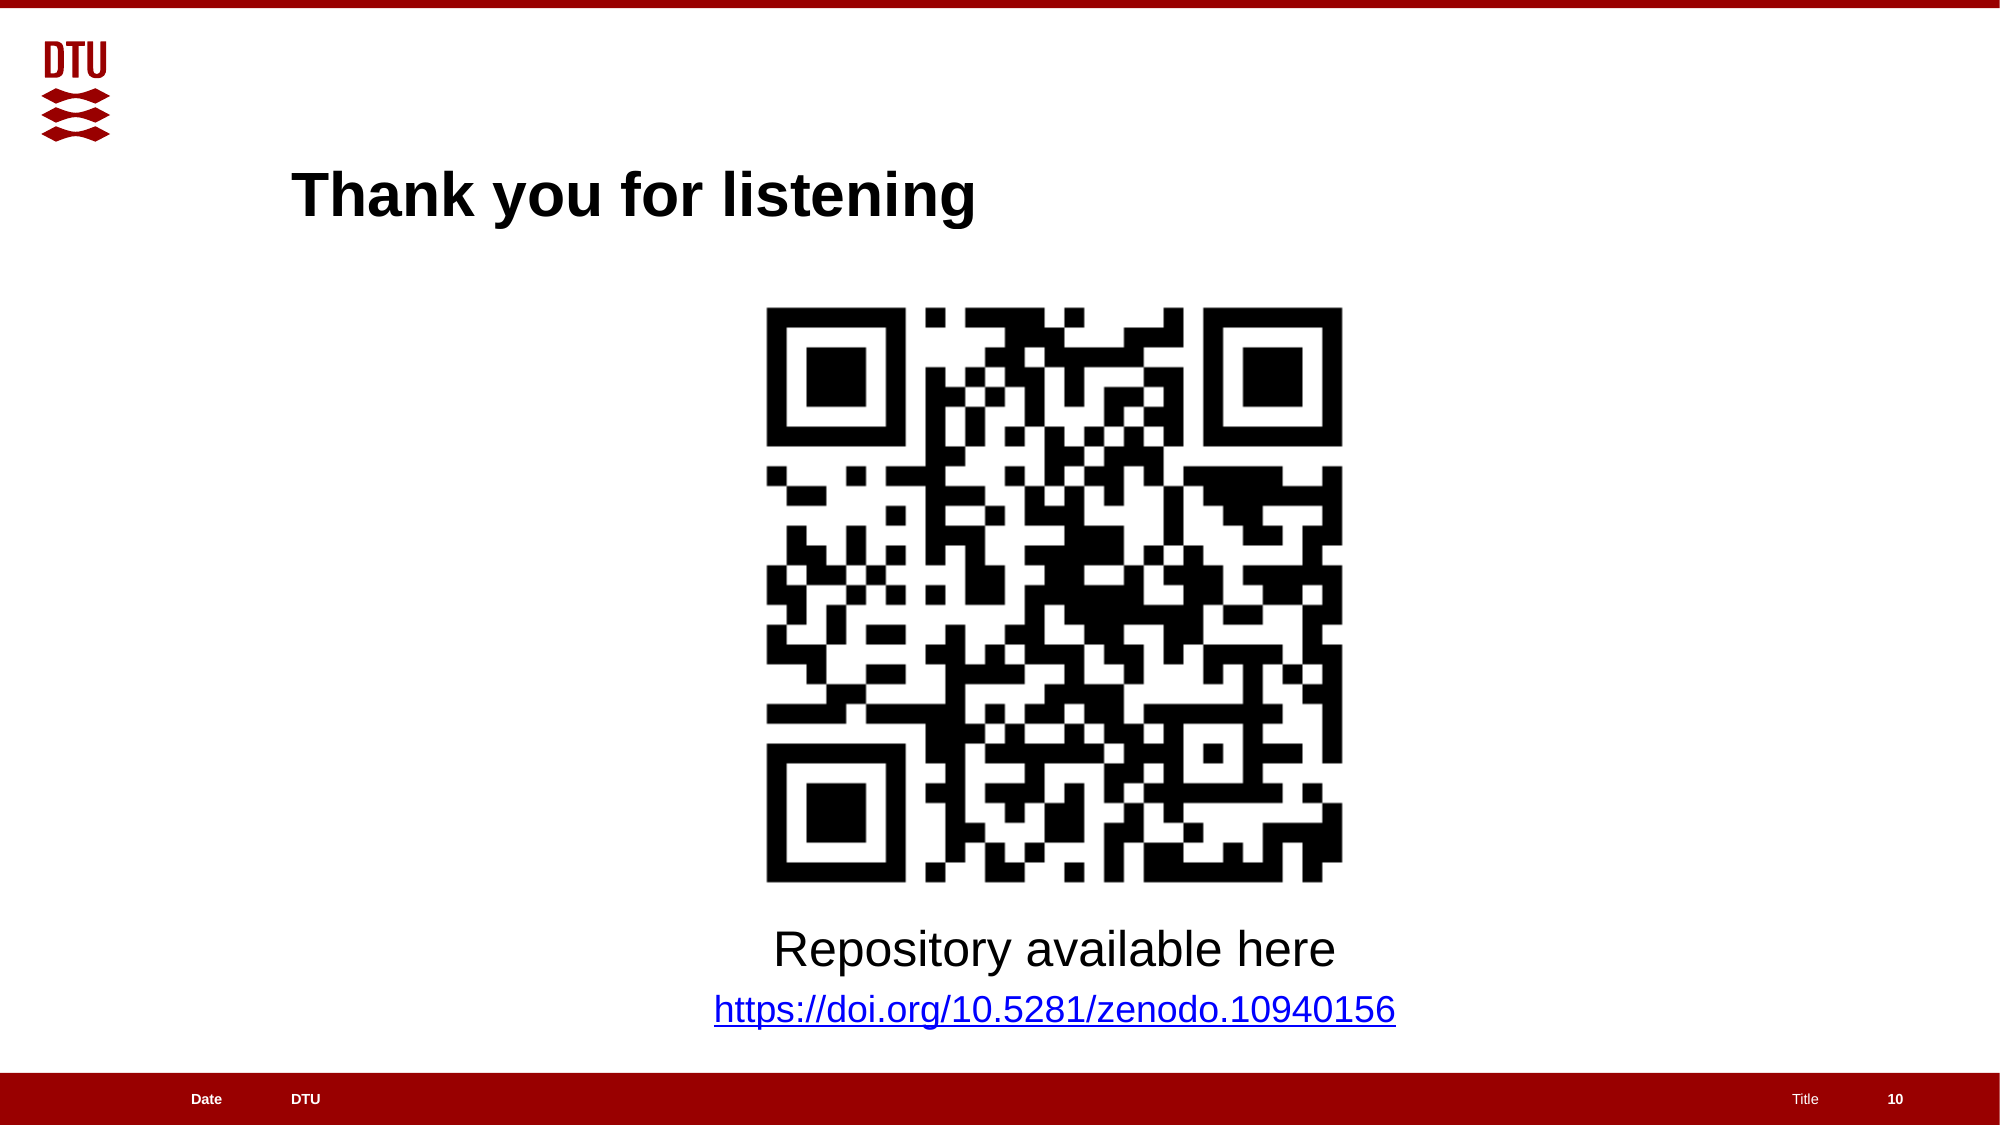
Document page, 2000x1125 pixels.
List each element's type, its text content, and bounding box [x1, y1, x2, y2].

text_box Repository available here https://doi.org/10.5281/zenodo.10940156 [710, 971, 1400, 1100]
title Thank you for listening [291, 69, 1819, 230]
picture [688, 229, 1422, 963]
slide_number ‹#› [1887, 1073, 1959, 1125]
